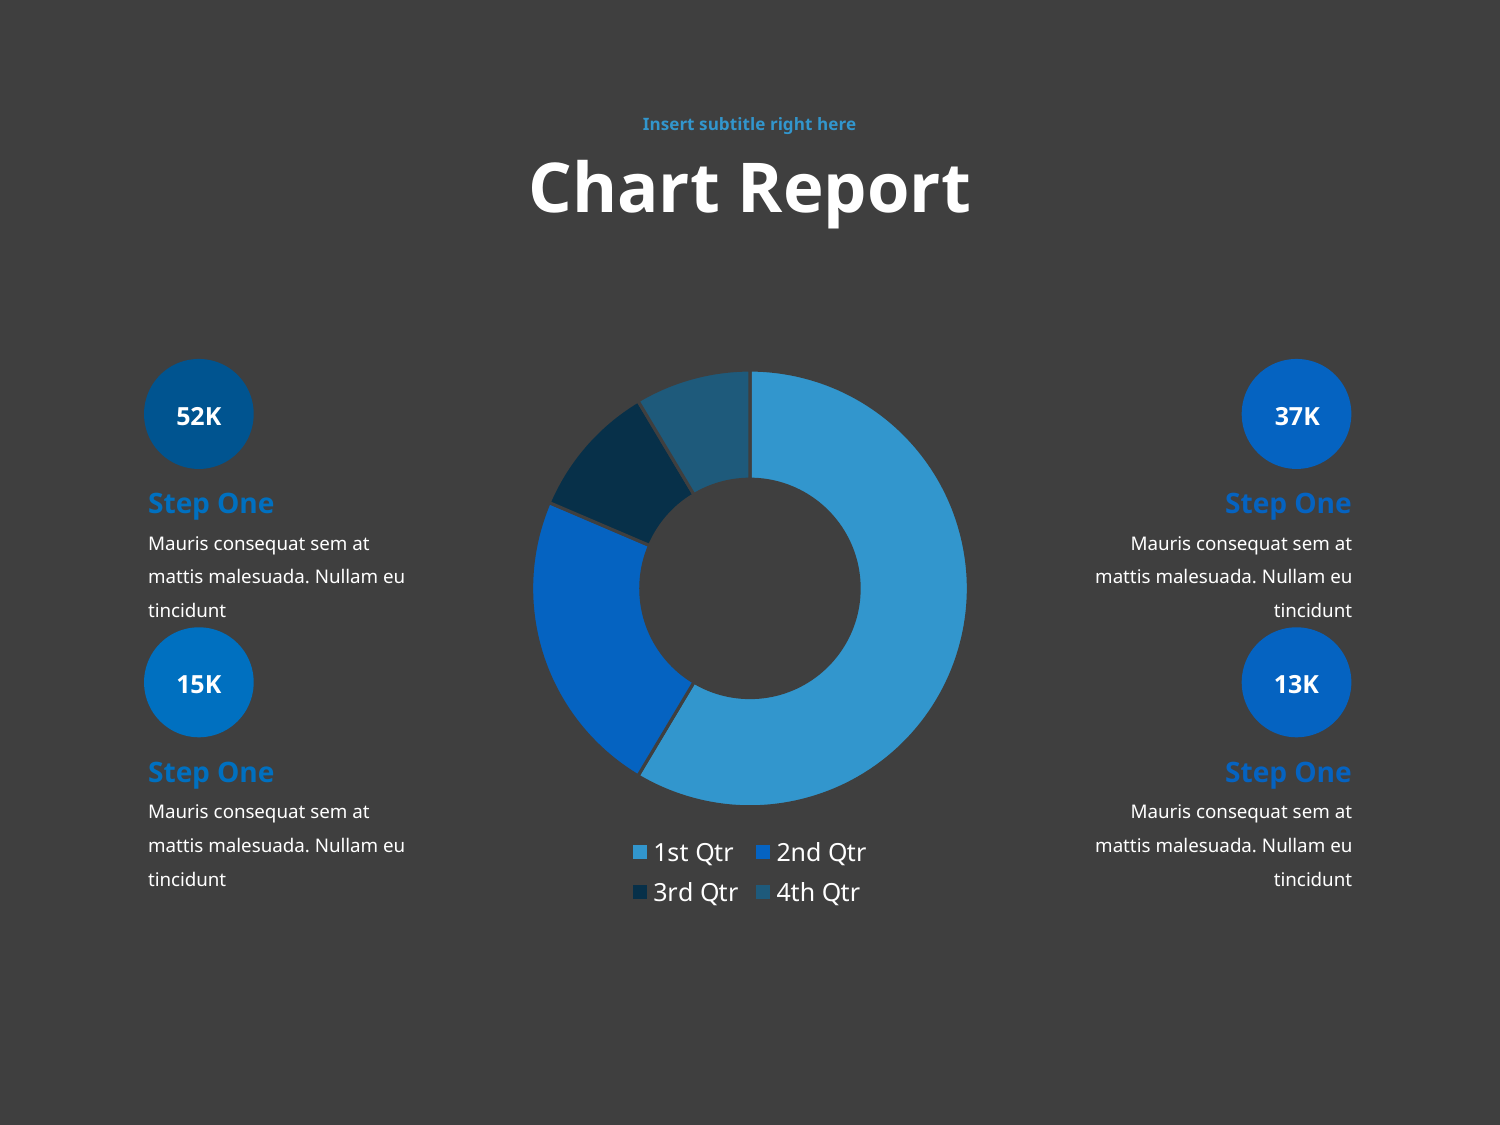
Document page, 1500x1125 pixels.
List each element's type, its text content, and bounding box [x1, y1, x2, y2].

text_box Mauris consequat sem at mattis malesuada. Nullam eu tincidunt [133, 781, 443, 898]
title Chart Report [396, 148, 1104, 257]
text_box [1245, 626, 1348, 661]
text_box 15K [148, 661, 250, 707]
text_box [1348, 663, 1353, 705]
text_box Mauris consequat sem at mattis malesuada. Nullam eu tincidunt [1057, 781, 1367, 898]
chart [492, 358, 1008, 916]
text_box Step One [1082, 746, 1367, 796]
text_box [1246, 707, 1347, 739]
text_box [1348, 395, 1353, 436]
text_box 37K [1246, 393, 1348, 438]
subtitle Insert subtitle right here [396, 101, 1104, 148]
text_box Step One [1082, 478, 1367, 527]
text_box Mauris consequat sem at mattis malesuada. Nullam eu tincidunt [1057, 512, 1367, 629]
text_box [250, 394, 255, 437]
text_box Mauris consequat sem at mattis malesuada. Nullam eu tincidunt [133, 512, 443, 629]
text_box 52K [148, 393, 250, 438]
text_box [1240, 663, 1245, 704]
text_box 13K [1245, 661, 1348, 707]
text_box [143, 357, 250, 470]
text_box [250, 662, 255, 705]
text_box [1240, 357, 1348, 470]
text_box Step One [133, 746, 417, 796]
text_box [143, 626, 250, 706]
text_box Step One [133, 478, 417, 527]
text_box [148, 707, 250, 739]
